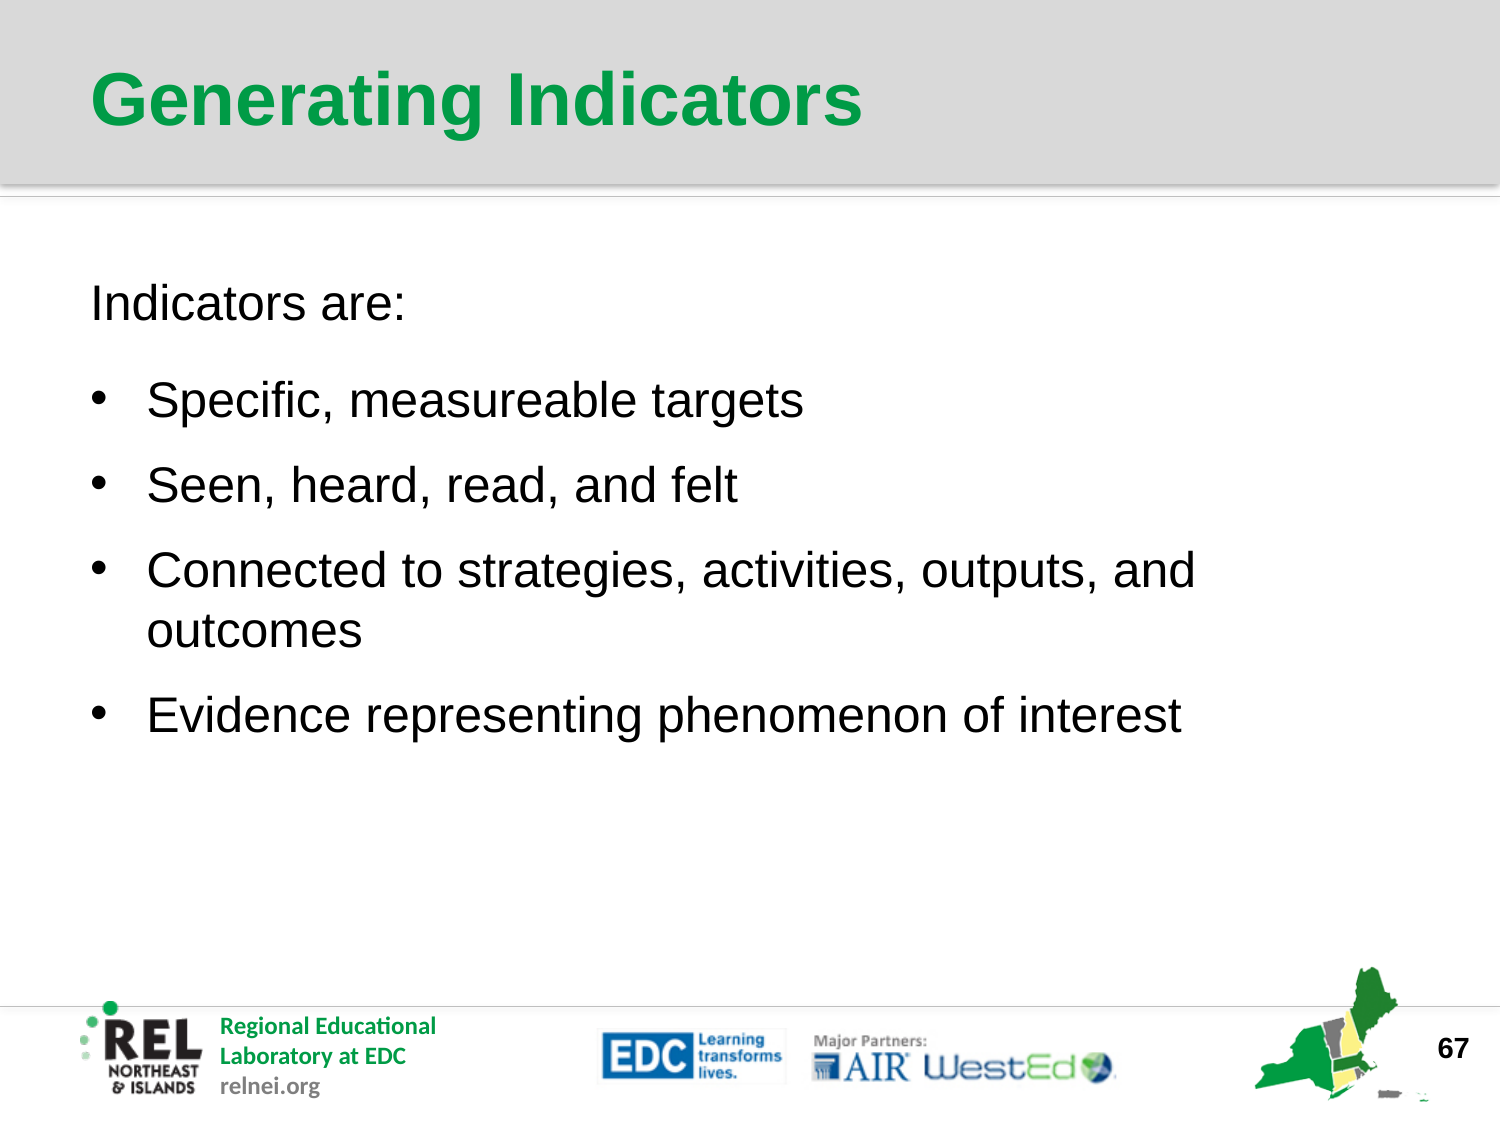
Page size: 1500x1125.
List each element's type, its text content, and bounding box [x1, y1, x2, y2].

picture [1245, 964, 1442, 1103]
picture [80, 1001, 227, 1108]
picture [594, 1028, 1138, 1091]
list Indicators are: Specific, measureable targets Seen, heard, read, and felt Connected to strategies, activities, outputs, and outcomes Evidence representing phenomenon of interest [75, 262, 1425, 982]
title Generating Indicators [75, 25, 1425, 165]
slide_number 67 [1393, 1016, 1485, 1077]
